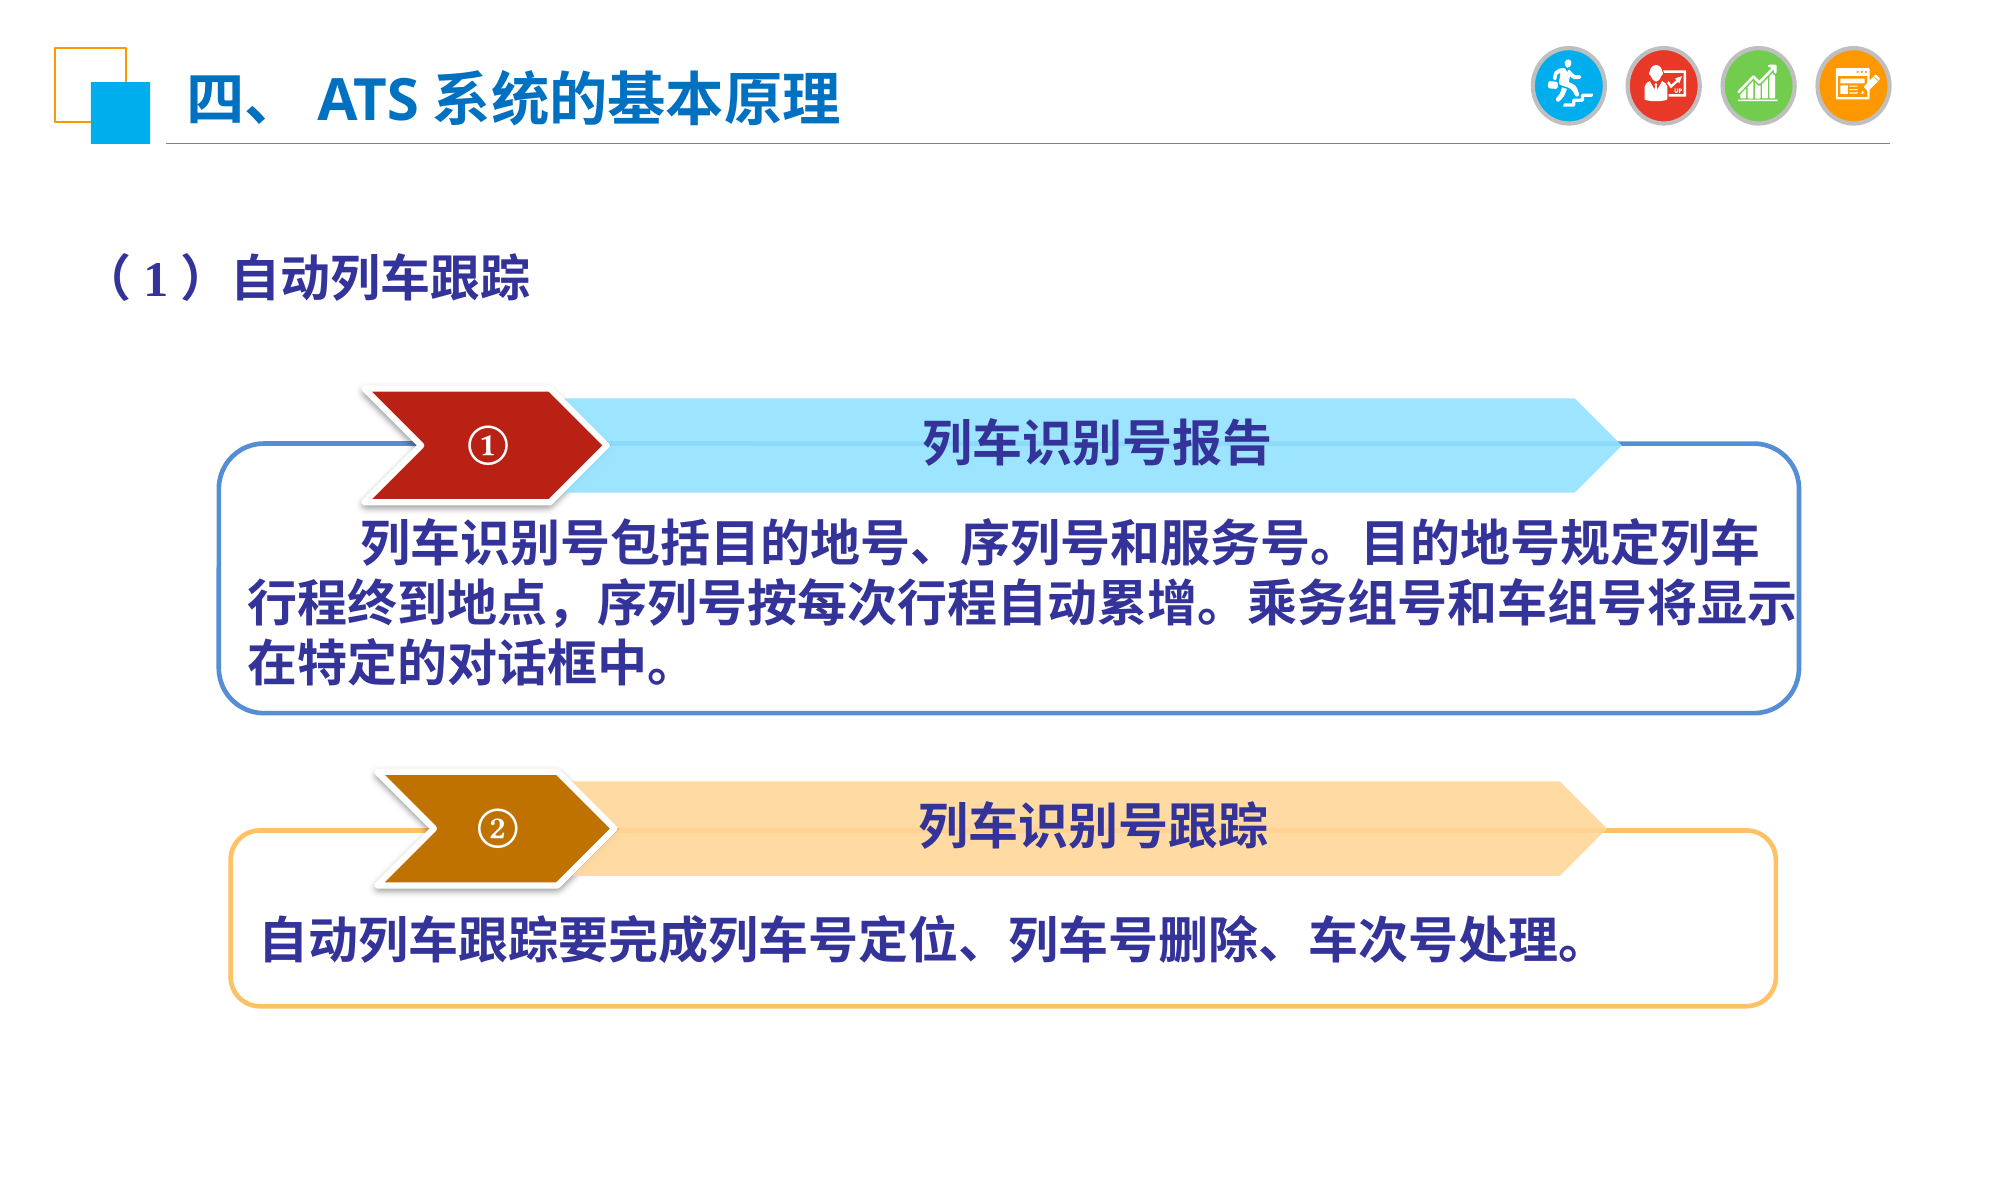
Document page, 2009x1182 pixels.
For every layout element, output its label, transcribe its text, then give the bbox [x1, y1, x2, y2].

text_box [230, 771, 1790, 1007]
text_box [218, 388, 1813, 714]
text_box （1）自动列车跟踪 [66, 238, 1426, 314]
text_box 四、ATS系统的基本原理 [166, 51, 862, 142]
